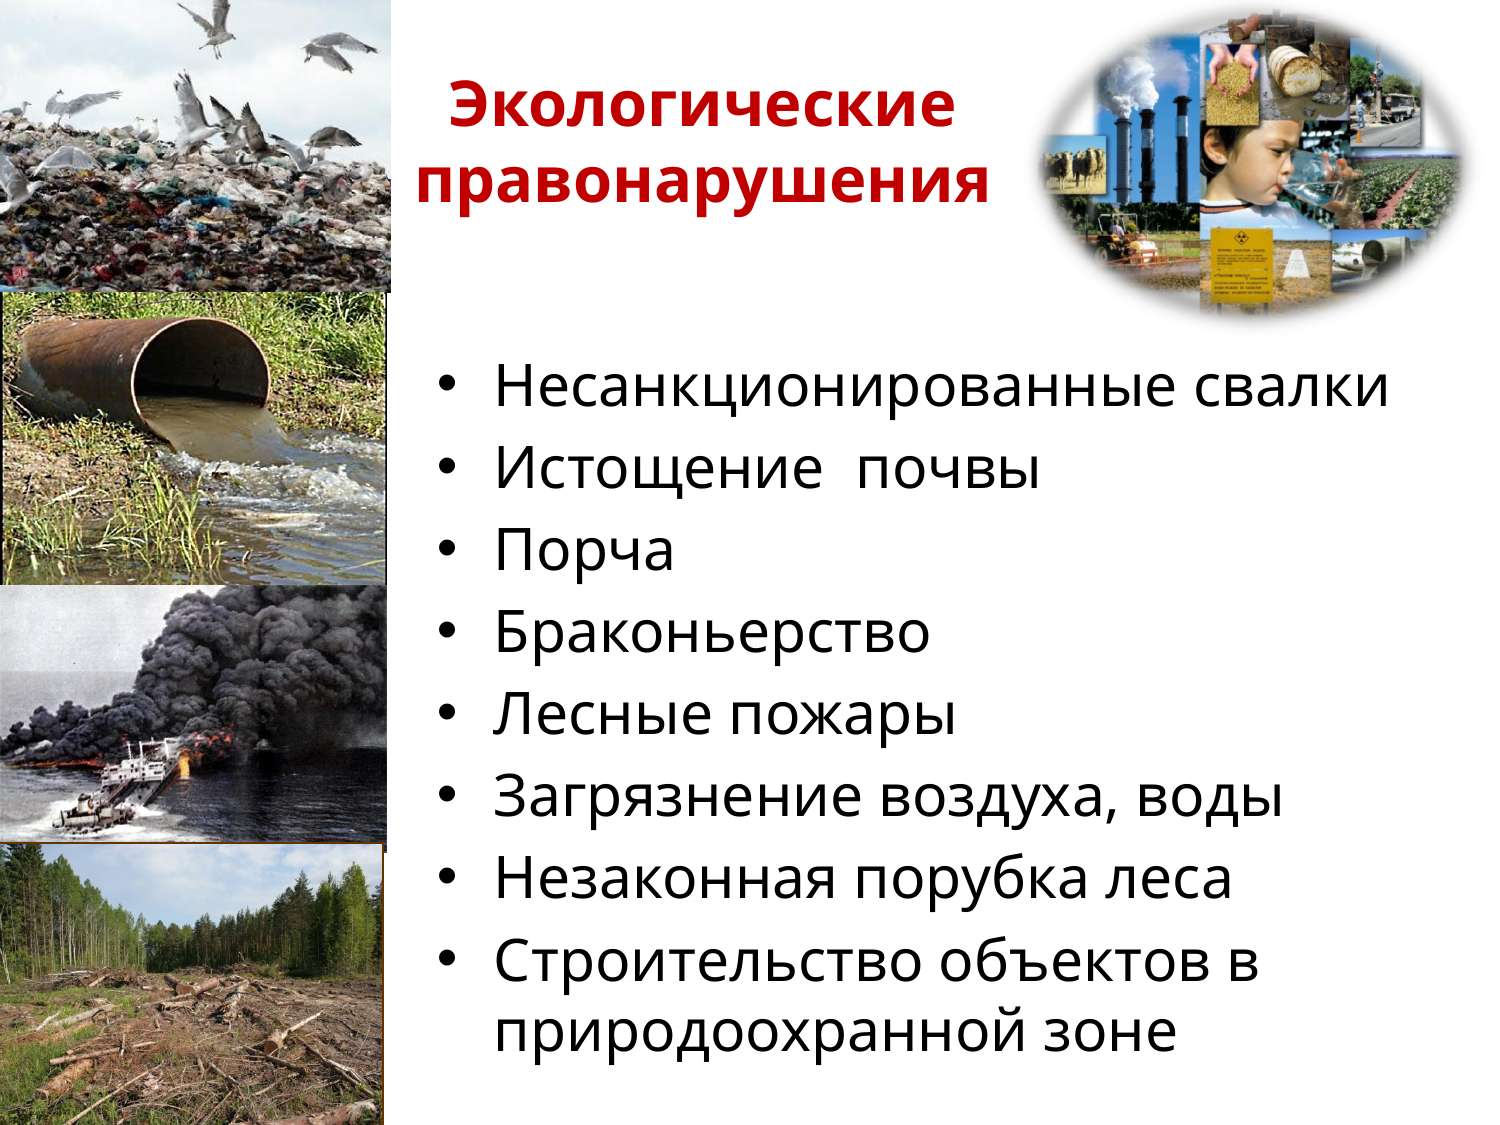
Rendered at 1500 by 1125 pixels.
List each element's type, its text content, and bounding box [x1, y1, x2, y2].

picture [1027, 0, 1478, 329]
picture [0, 585, 387, 853]
picture [0, 0, 391, 294]
list Несанкционированные свалки Истощение почвы Порча Браконьерство Лесные пожары Загрязнение воздуха, воды Незаконная порубка леса Строительство объектов в природоохранной зоне [421, 339, 1500, 1079]
title Экологические правонарушения [395, 45, 1020, 233]
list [0, 292, 387, 585]
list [0, 843, 383, 1125]
